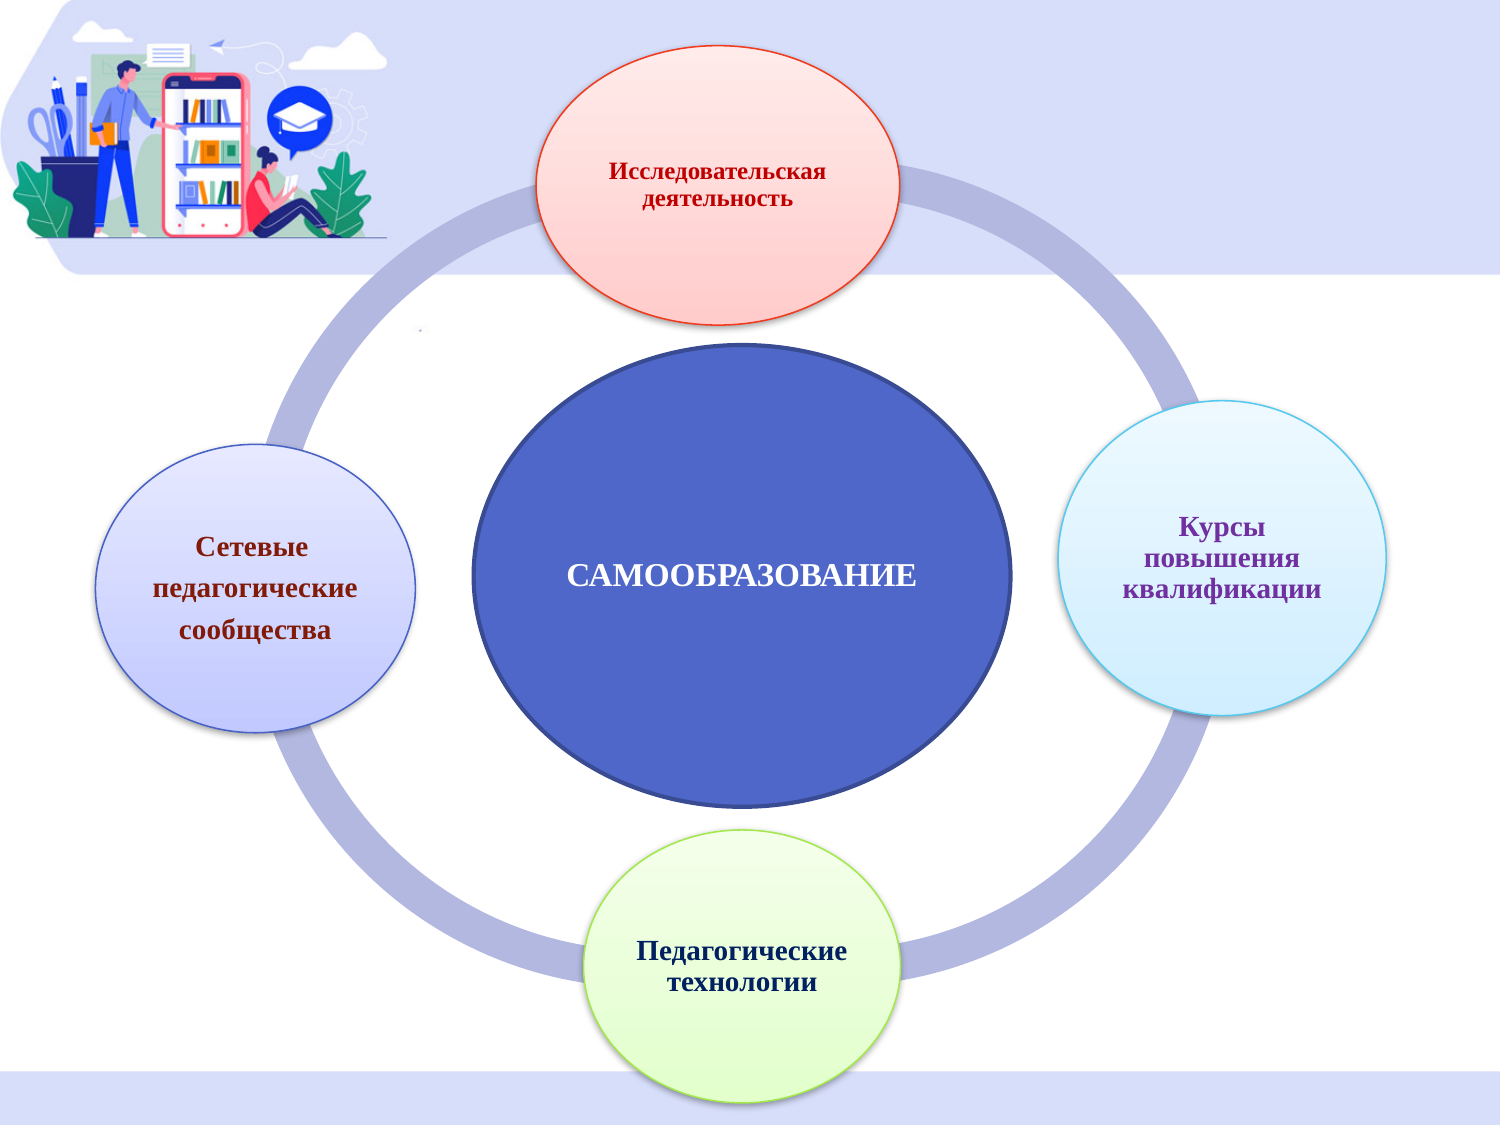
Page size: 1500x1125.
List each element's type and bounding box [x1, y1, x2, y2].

list [29, 54, 1459, 1095]
picture [0, 0, 1500, 1125]
